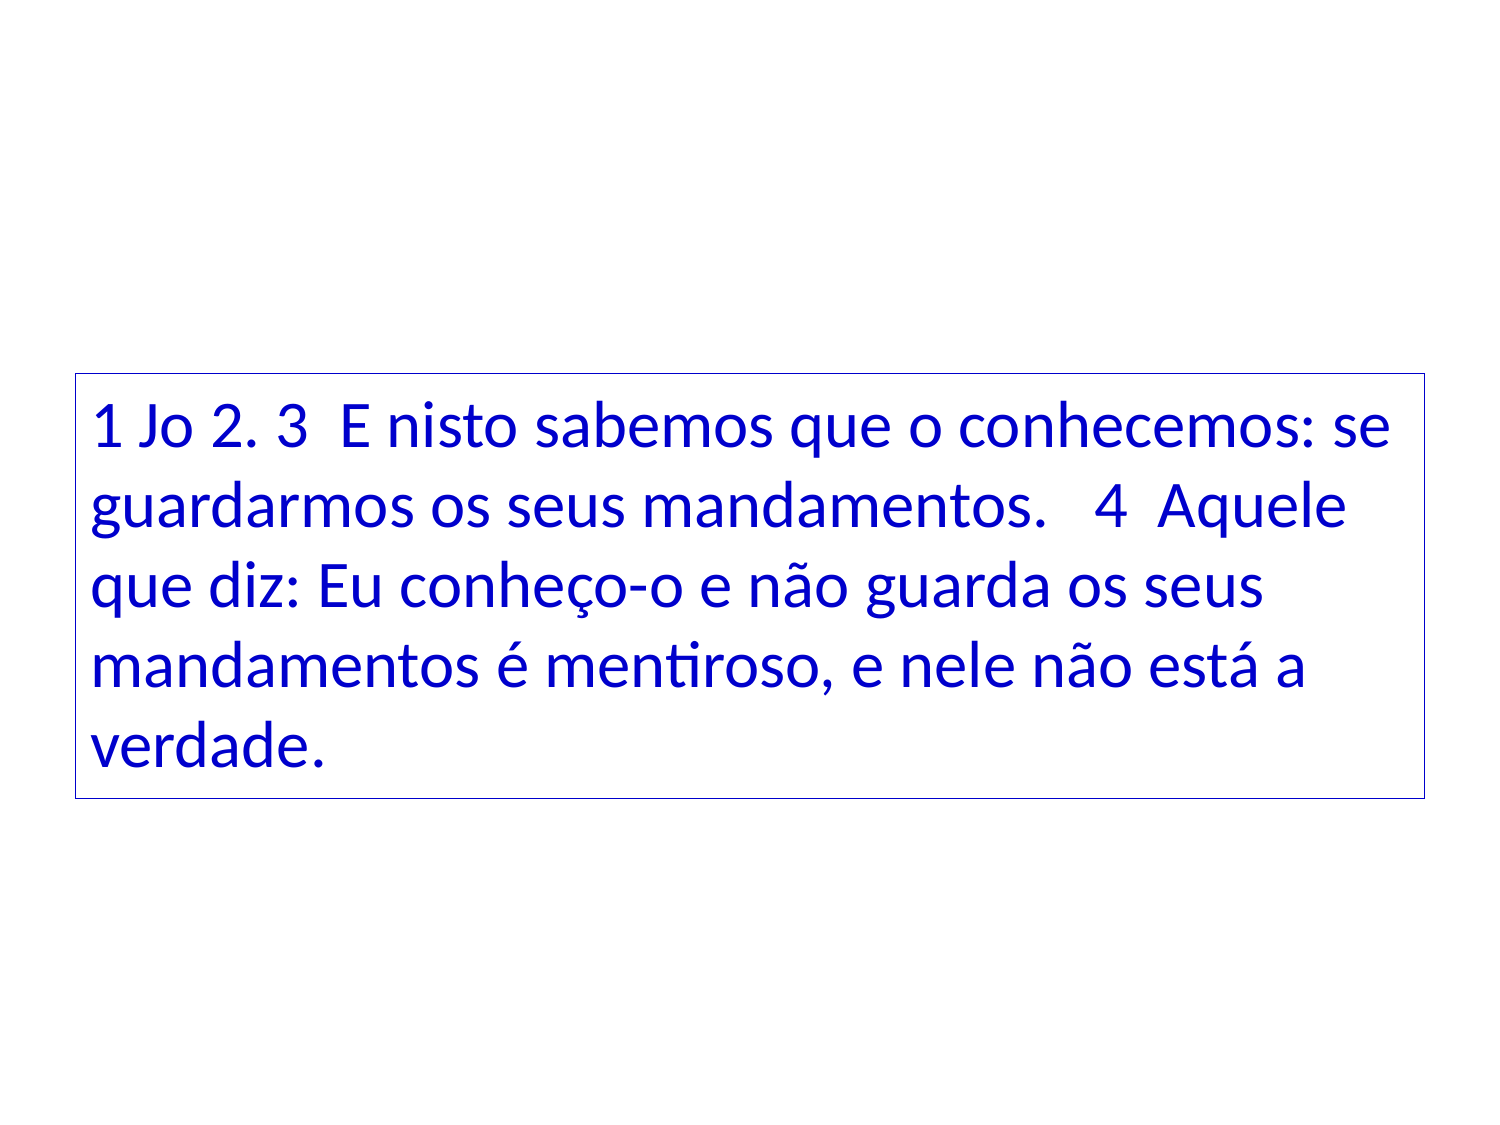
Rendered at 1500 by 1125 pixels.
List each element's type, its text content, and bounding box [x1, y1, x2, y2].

list 1 Jo 2. 3 E nisto sabemos que o conhecemos: se guardarmos os seus mandamentos. 4 Aquele que diz: Eu conheço-o e não guarda os seus mandamentos é mentiroso, e nele não está a verdade. [75, 373, 1425, 799]
